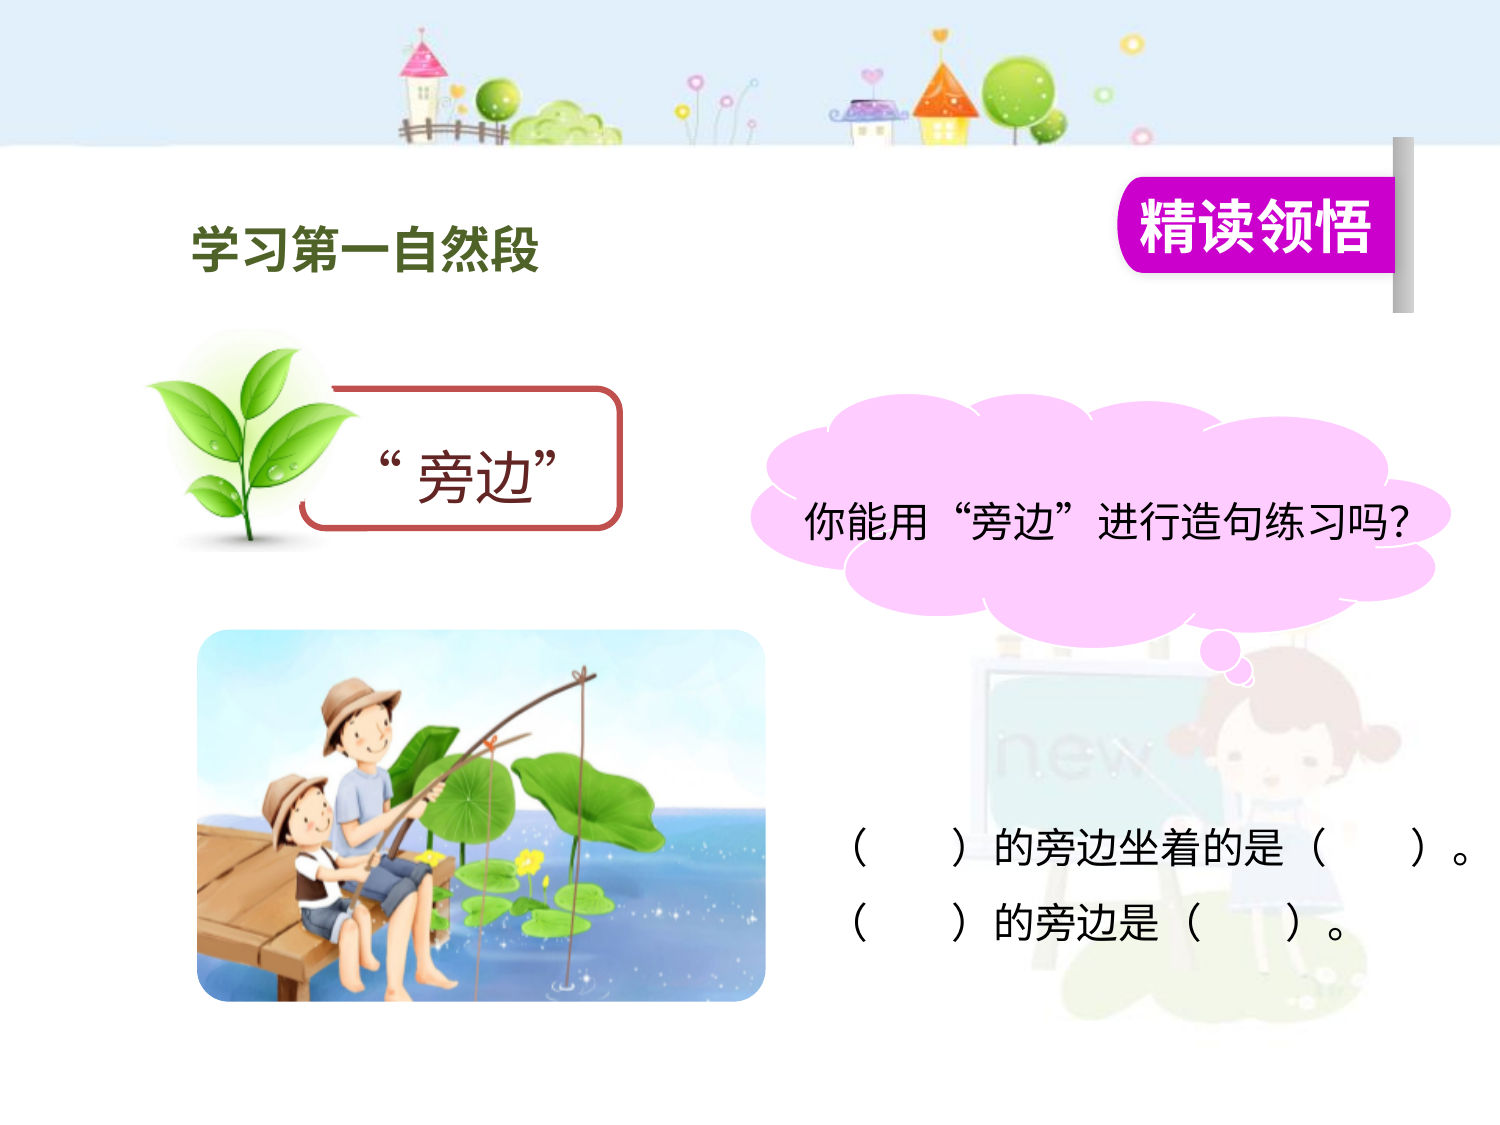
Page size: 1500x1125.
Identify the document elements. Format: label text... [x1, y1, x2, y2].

text_box [1448, 499, 1454, 527]
text_box 你能用“旁边”进行造句练习吗？ [744, 450, 1448, 555]
text_box 精读领悟 [1117, 176, 1395, 273]
text_box 学习第一自然段 [176, 211, 643, 287]
text_box （ ）的旁边坐着的是（ ）。 （ ）的旁边是（ ）。 [811, 789, 1482, 955]
picture [0, 0, 1500, 1125]
text_box [778, 555, 1438, 689]
text_box “旁边” [365, 398, 620, 519]
text_box [770, 391, 1384, 450]
text_box [1392, 137, 1414, 313]
text_box [365, 519, 617, 530]
text_box [365, 387, 617, 398]
